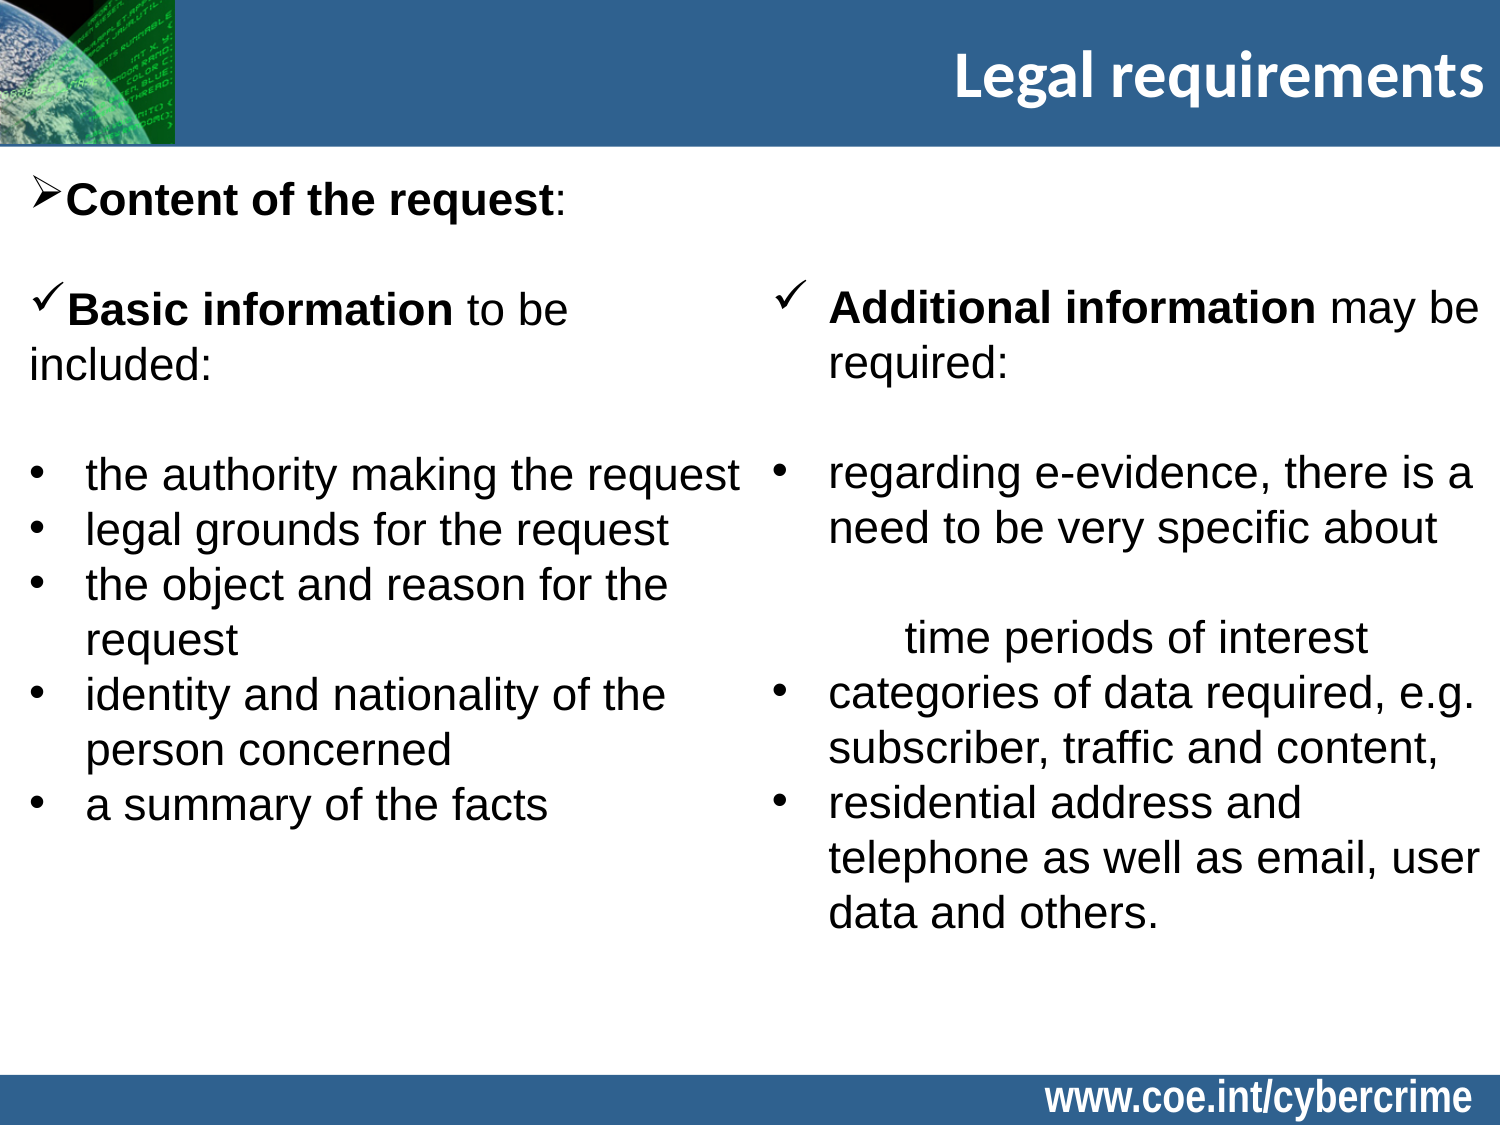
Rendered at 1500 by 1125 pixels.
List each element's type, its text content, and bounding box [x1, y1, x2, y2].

picture [0, 0, 175, 144]
text_box Content of the request: Basic information to be included: the authority making the request legal grounds for the request the object and reason for the request identity and nationality of the person concerned a summary of the facts [14, 162, 765, 892]
text_box Legal requirements [177, 0, 1500, 149]
text_box Additional information may be required: regarding e-evidence, there is a need to be very specific about time periods of interest categories of data required, e.g. subscriber, traffic and content, residential address and telephone as well as email, user data and others. [757, 270, 1500, 1000]
text_box www.coe.int/cybercrime [1030, 1059, 1500, 1125]
text_box [0, 1073, 1030, 1125]
